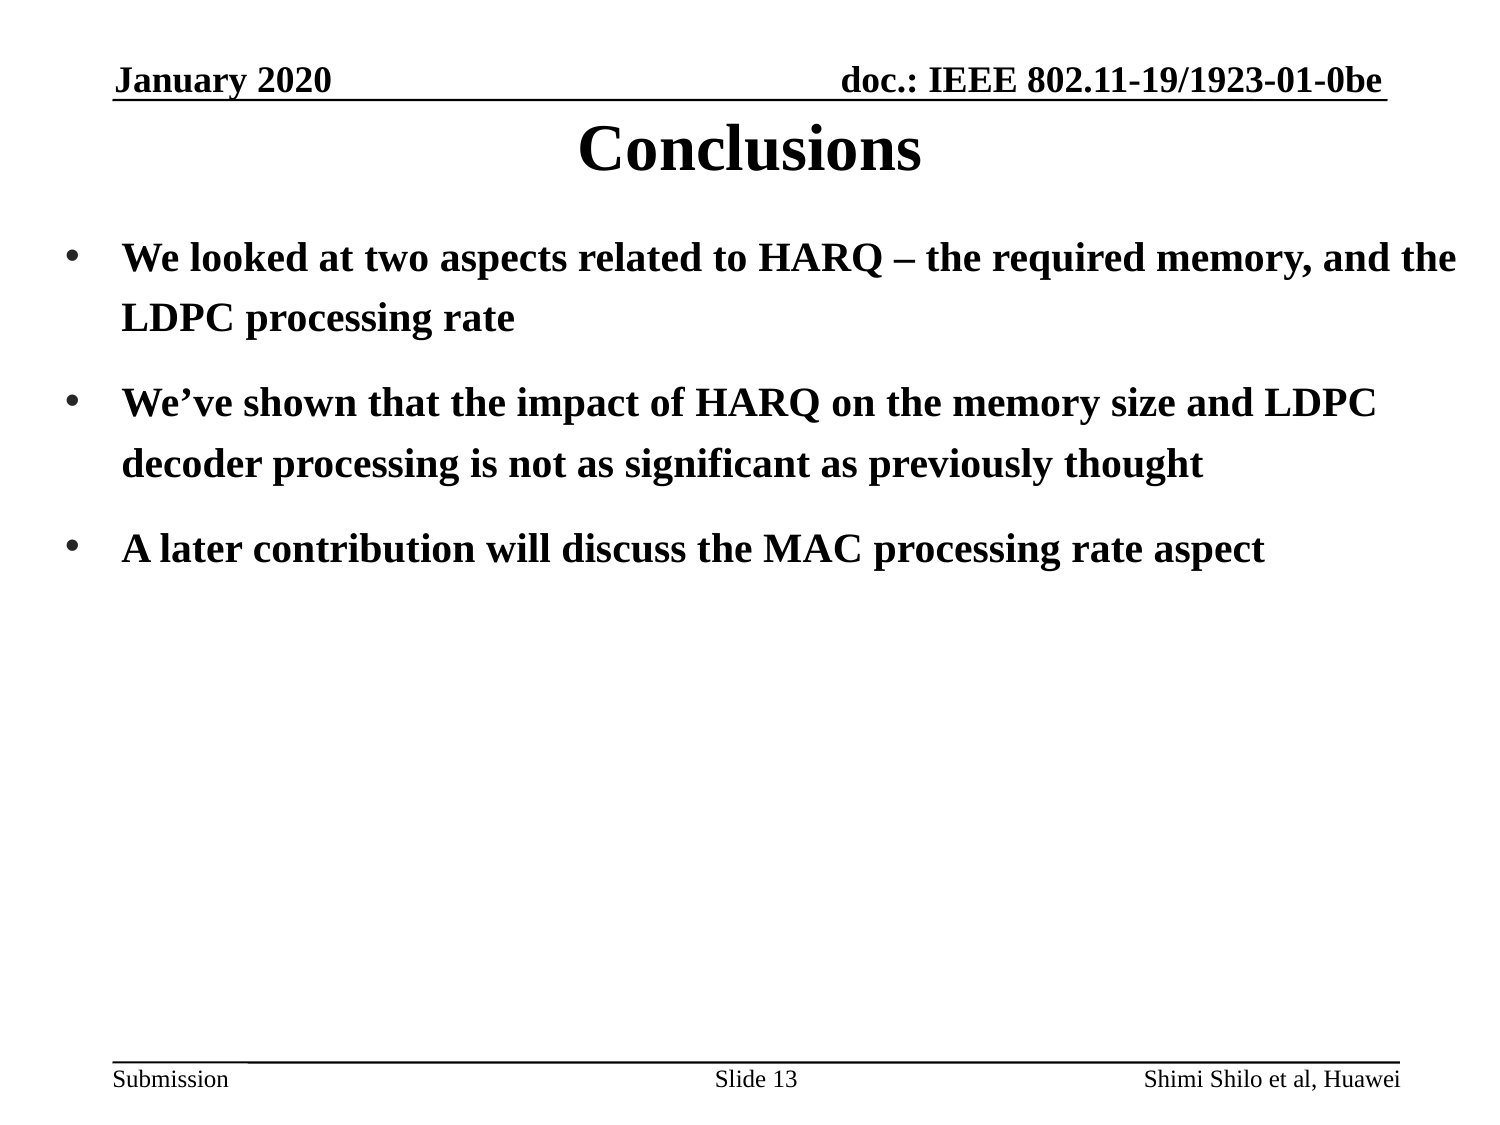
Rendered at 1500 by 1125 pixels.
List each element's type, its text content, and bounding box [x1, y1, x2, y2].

slide_number Slide 13 [712, 1063, 800, 1093]
list We looked at two aspects related to HARQ – the required memory, and the LDPC processing rate We’ve shown that the impact of HARQ on the memory size and LDPC decoder processing is not as significant as previously thought A later contribution will discuss the MAC processing rate aspect [49, 212, 1488, 1063]
footer Shimi Shilo et al, Huawei [1140, 1061, 1402, 1093]
title Conclusions [112, 99, 1388, 188]
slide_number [114, 54, 335, 101]
